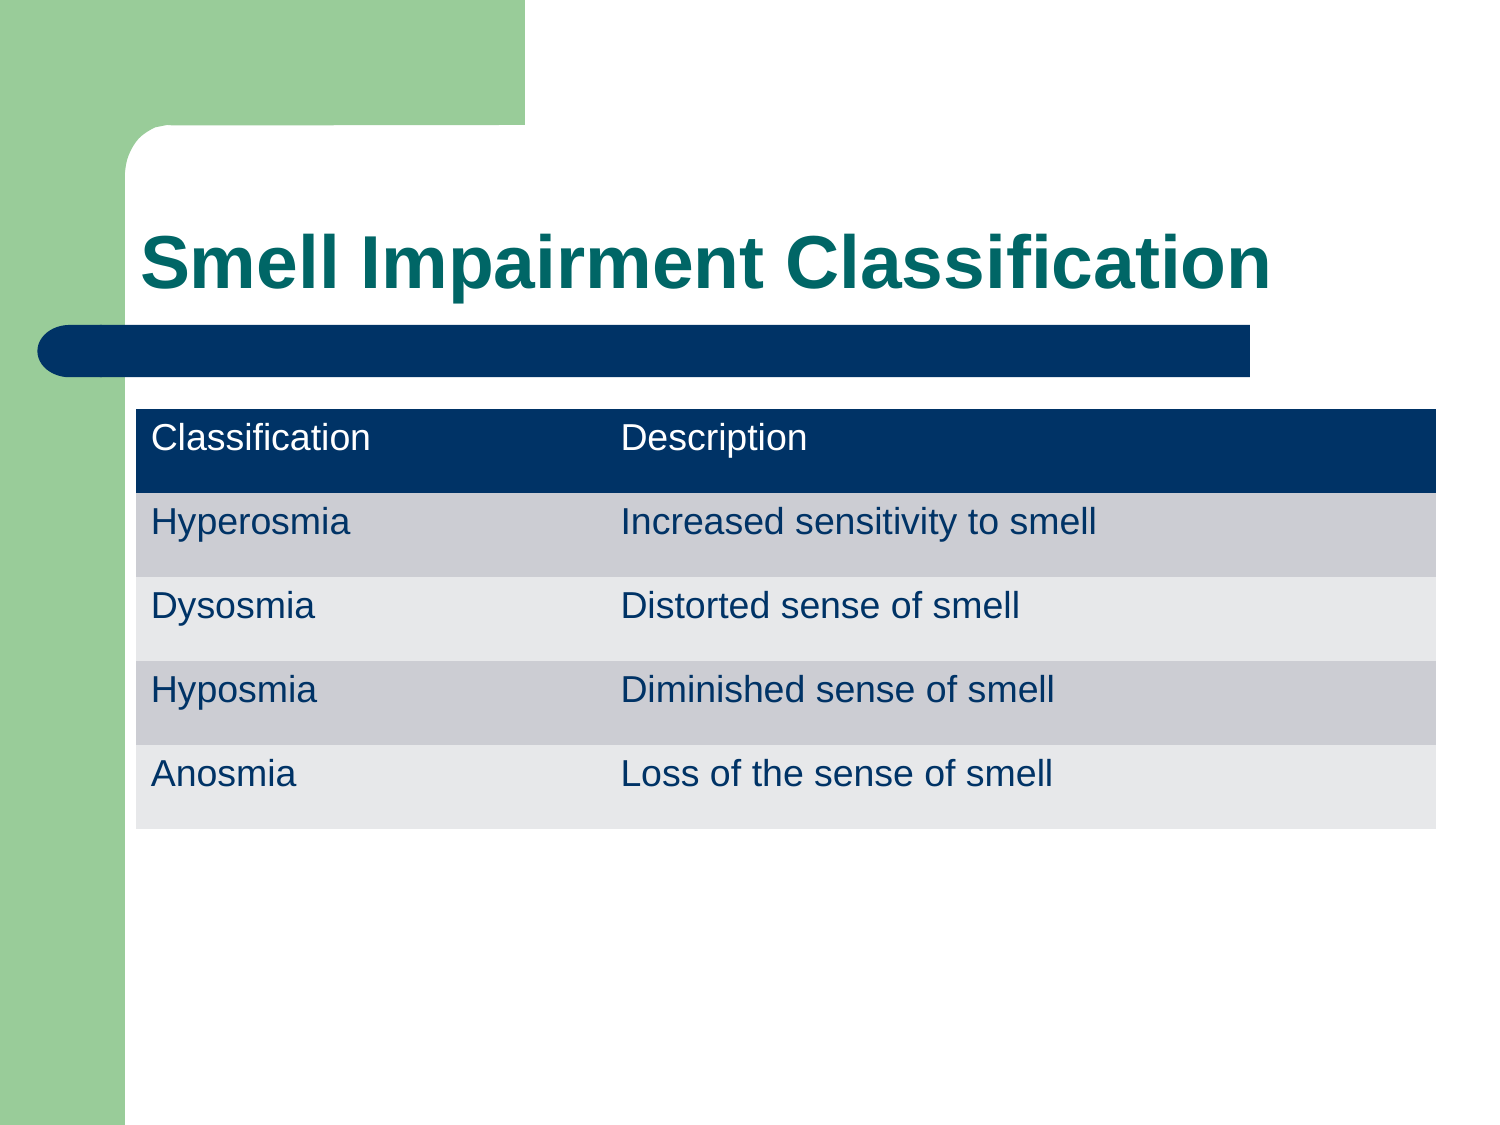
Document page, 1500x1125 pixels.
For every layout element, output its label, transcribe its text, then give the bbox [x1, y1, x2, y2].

table_cell Hyposmia [136, 661, 606, 745]
table_cell Dysosmia [136, 577, 606, 661]
table_header Description [606, 409, 1436, 493]
table_header Classification [136, 409, 606, 493]
table_cell Increased sensitivity to smell [606, 493, 1436, 577]
table_cell Hyperosmia [136, 493, 606, 577]
table_cell Loss of the sense of smell [606, 745, 1436, 829]
table_cell Diminished sense of smell [606, 661, 1436, 745]
title Smell Impairment Classification [124, 124, 1426, 313]
table_cell Distorted sense of smell [606, 577, 1436, 661]
table_cell Anosmia [136, 745, 606, 829]
